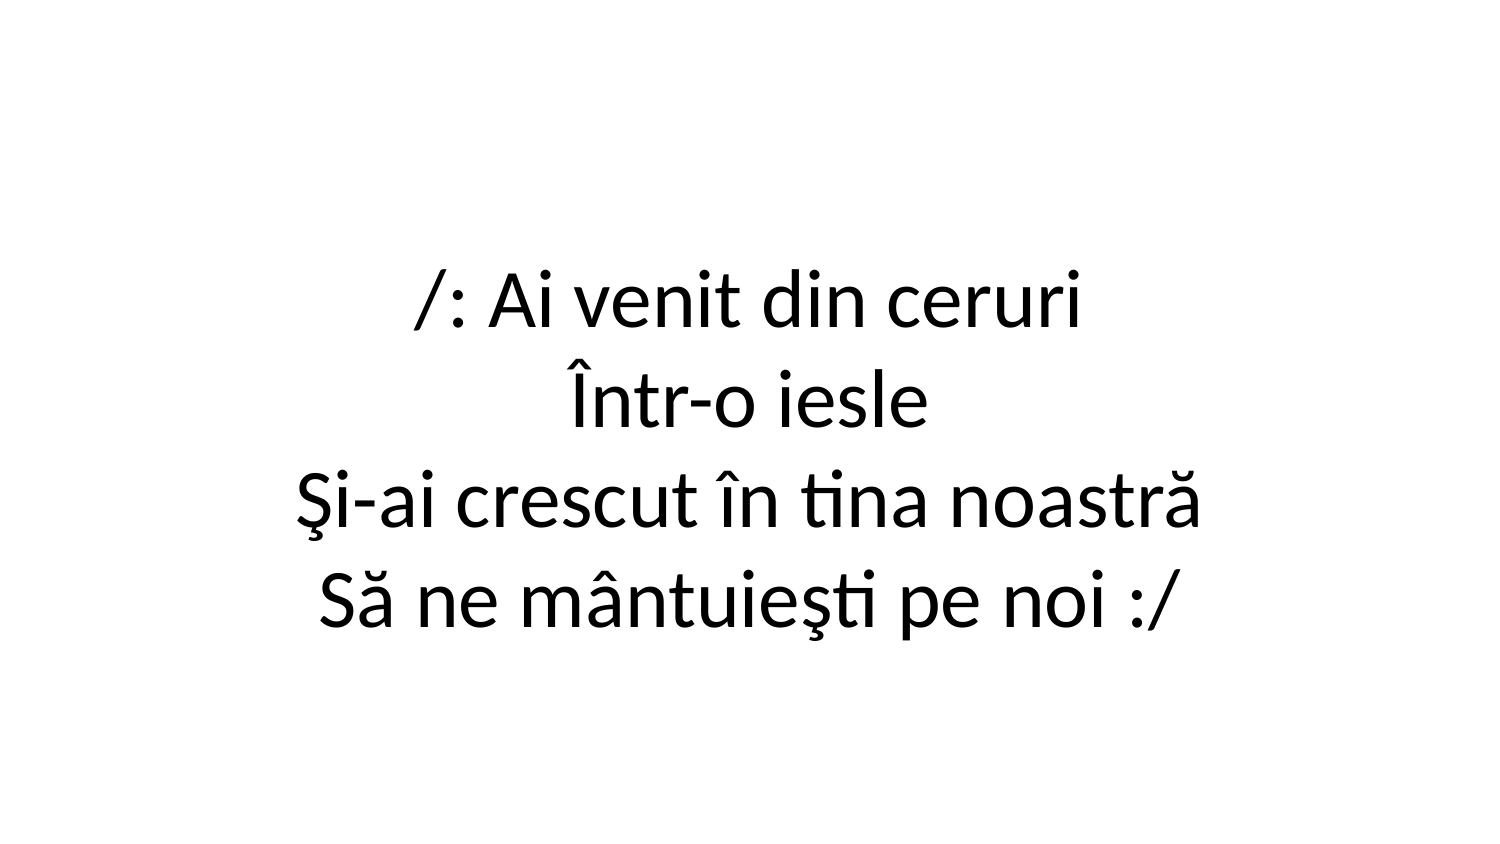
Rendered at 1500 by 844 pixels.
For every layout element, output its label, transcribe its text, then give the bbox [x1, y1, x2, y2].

text_box /: Ai venit din ceruri Într-o iesle Şi-ai crescut în tina noastră Să ne mântuieşti pe noi :/ [280, 192, 1220, 652]
